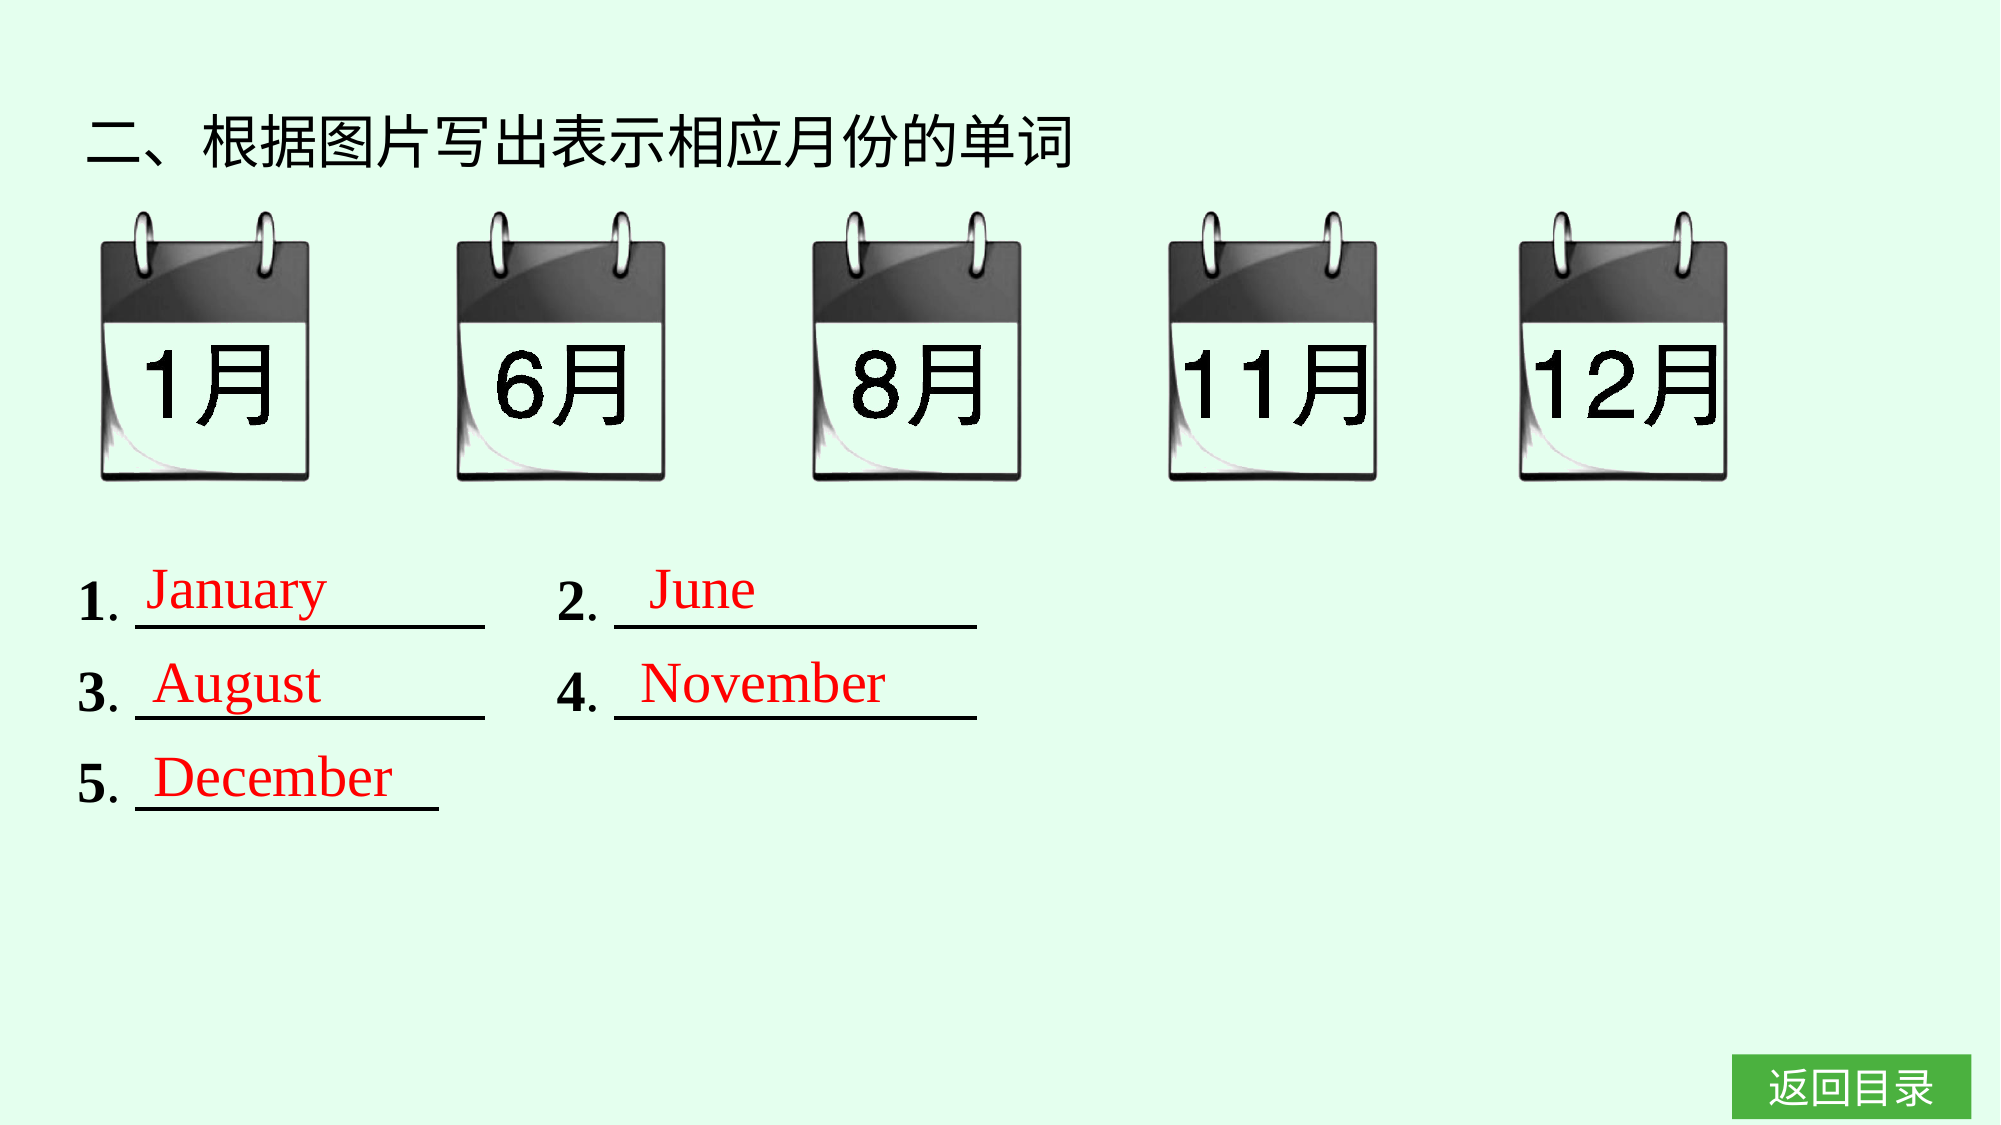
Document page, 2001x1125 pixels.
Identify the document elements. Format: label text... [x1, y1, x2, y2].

picture [442, 202, 676, 490]
picture [1509, 202, 1738, 490]
text_box June [634, 529, 772, 622]
text_box December [139, 716, 423, 816]
picture [801, 202, 1030, 490]
text_box January [131, 529, 415, 628]
text_box 二、根据图片写出表示相应月份的单词 [69, 76, 1103, 183]
picture [88, 202, 317, 490]
text_box 1. 2. 3. 4. 5. [62, 534, 1938, 822]
picture [1155, 202, 1384, 490]
text_box November [625, 622, 902, 721]
text_box August [138, 622, 337, 721]
